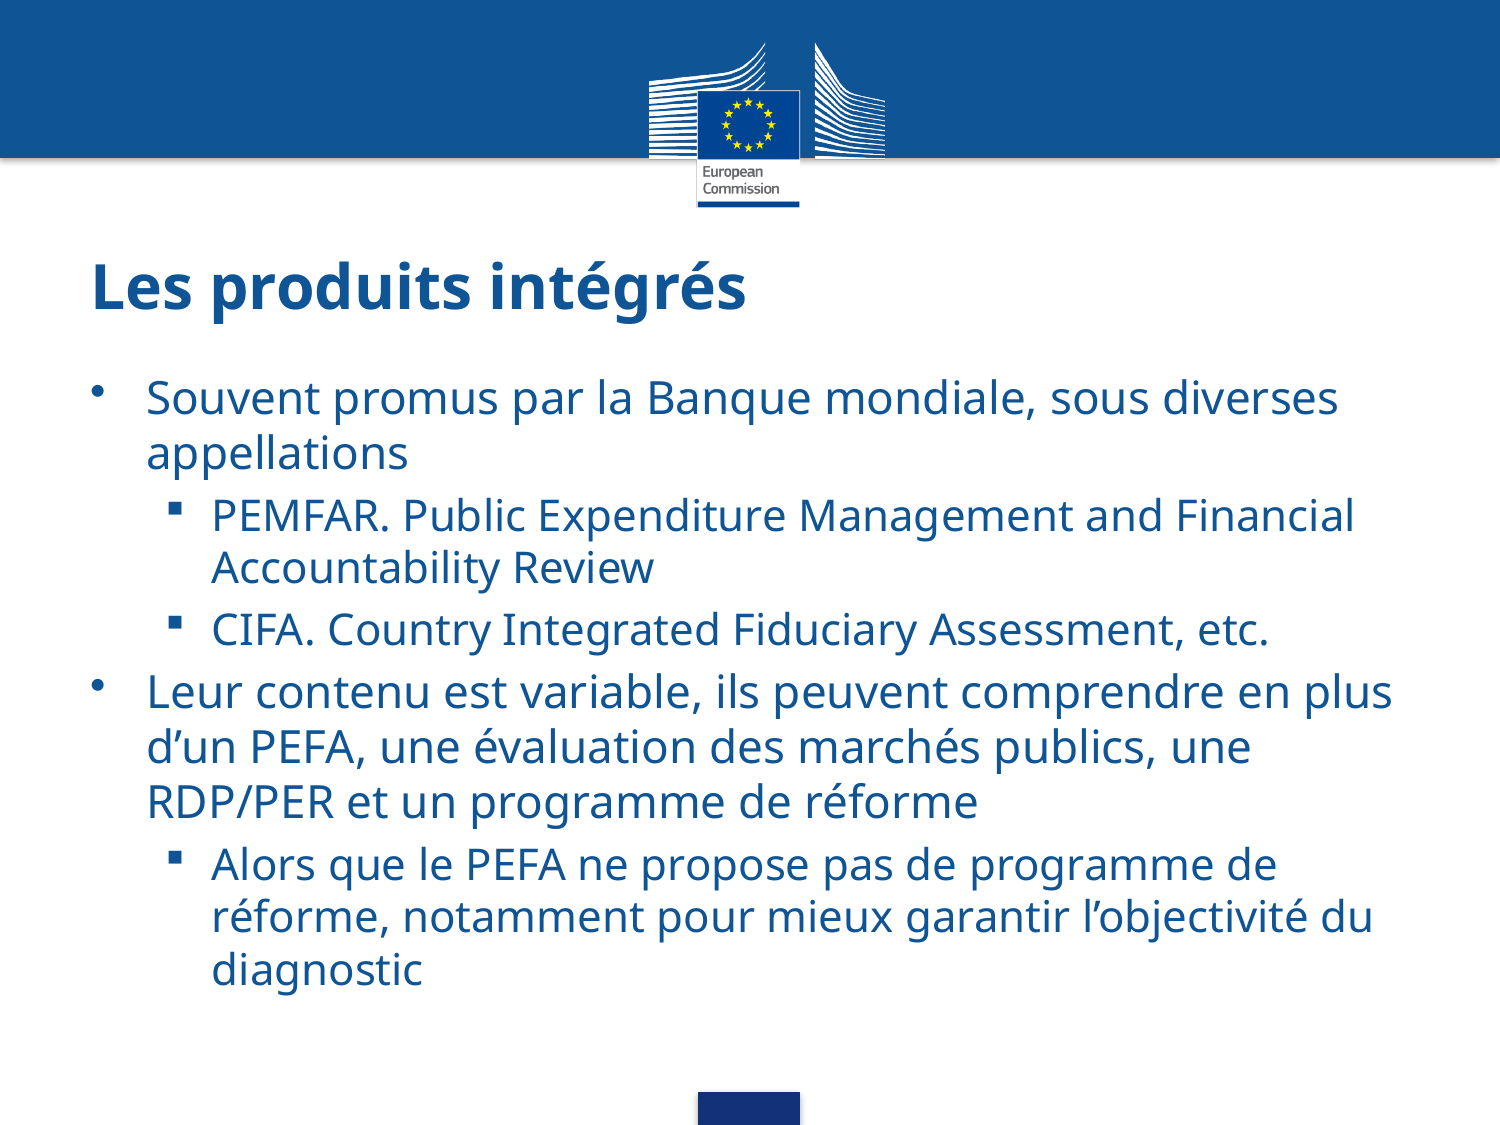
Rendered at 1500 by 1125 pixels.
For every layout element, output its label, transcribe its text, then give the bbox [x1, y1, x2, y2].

title Les produits intégrés [74, 207, 1426, 361]
picture [649, 42, 885, 207]
list Souvent promus par la Banque mondiale, sous diverses appellations PEMFAR. Public Expenditure Management and Financial Accountability Review CIFA. Country Integrated Fiduciary Assessment, etc. Leur contenu est variable, ils peuvent comprendre en plus d’un PEFA, une évaluation des marchés publics, une RDP/PER et un programme de réforme Alors que le PEFA ne propose pas de programme de réforme, notamment pour mieux garantir l’objectivité du diagnostic [74, 361, 1442, 987]
